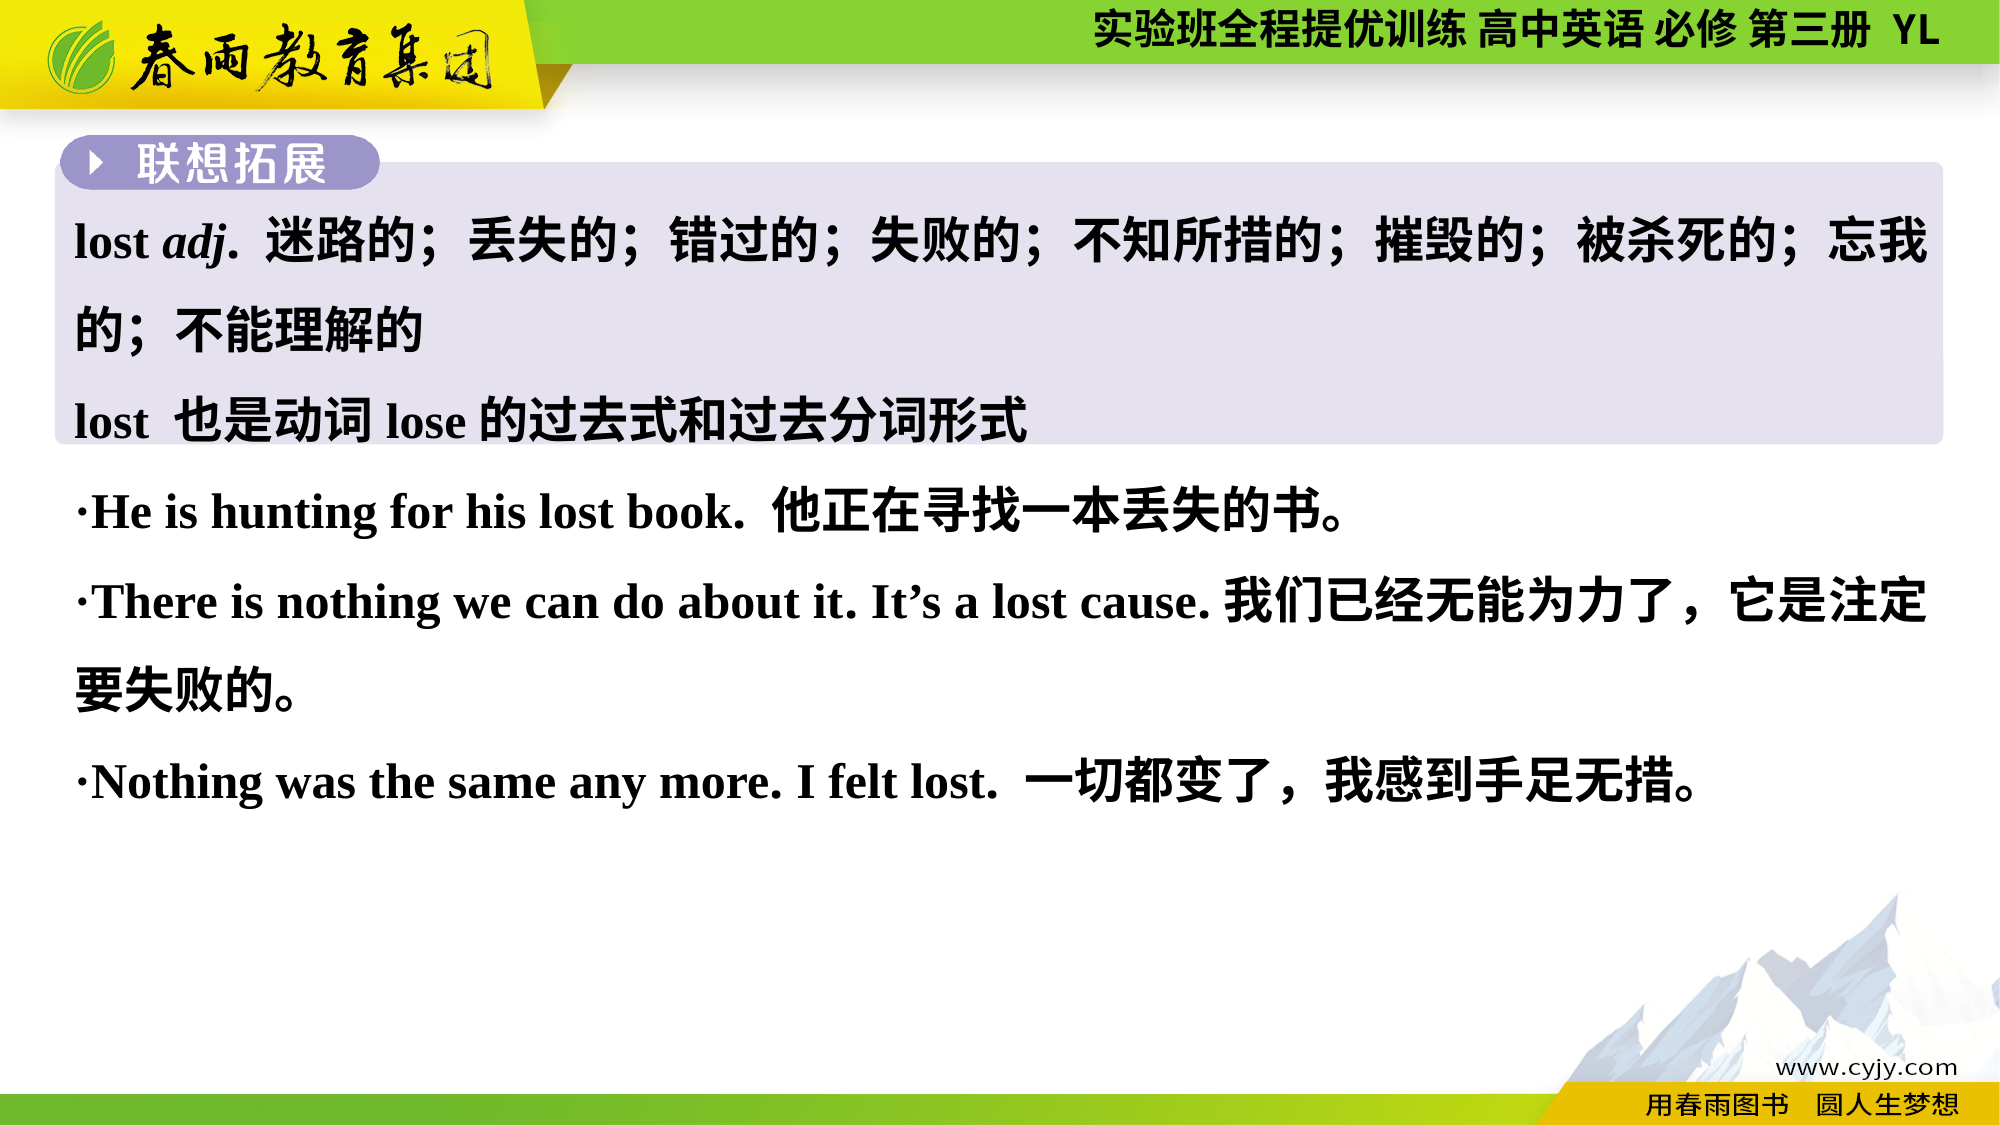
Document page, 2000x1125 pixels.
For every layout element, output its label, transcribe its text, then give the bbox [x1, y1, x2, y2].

text_box [54, 193, 59, 443]
list lost adj. 迷路的；丢失的；错过的；失败的；不知所措的；摧毁的；被杀死的；忘我的；不能理解的 lost 也是动词lose的过去式和过去分词形式 ·He is hunting for his lost book. 他正在寻找一本丢失的书。 ·There is nothing we can do about it. It’s a lost cause.我们已经无能为力了，它是注定要失败的。 ·Nothing was the same any more. I felt lost. 一切都变了，我感到手足无措。 [59, 171, 1944, 823]
text_box [385, 162, 1944, 171]
picture [0, 0, 2000, 1125]
